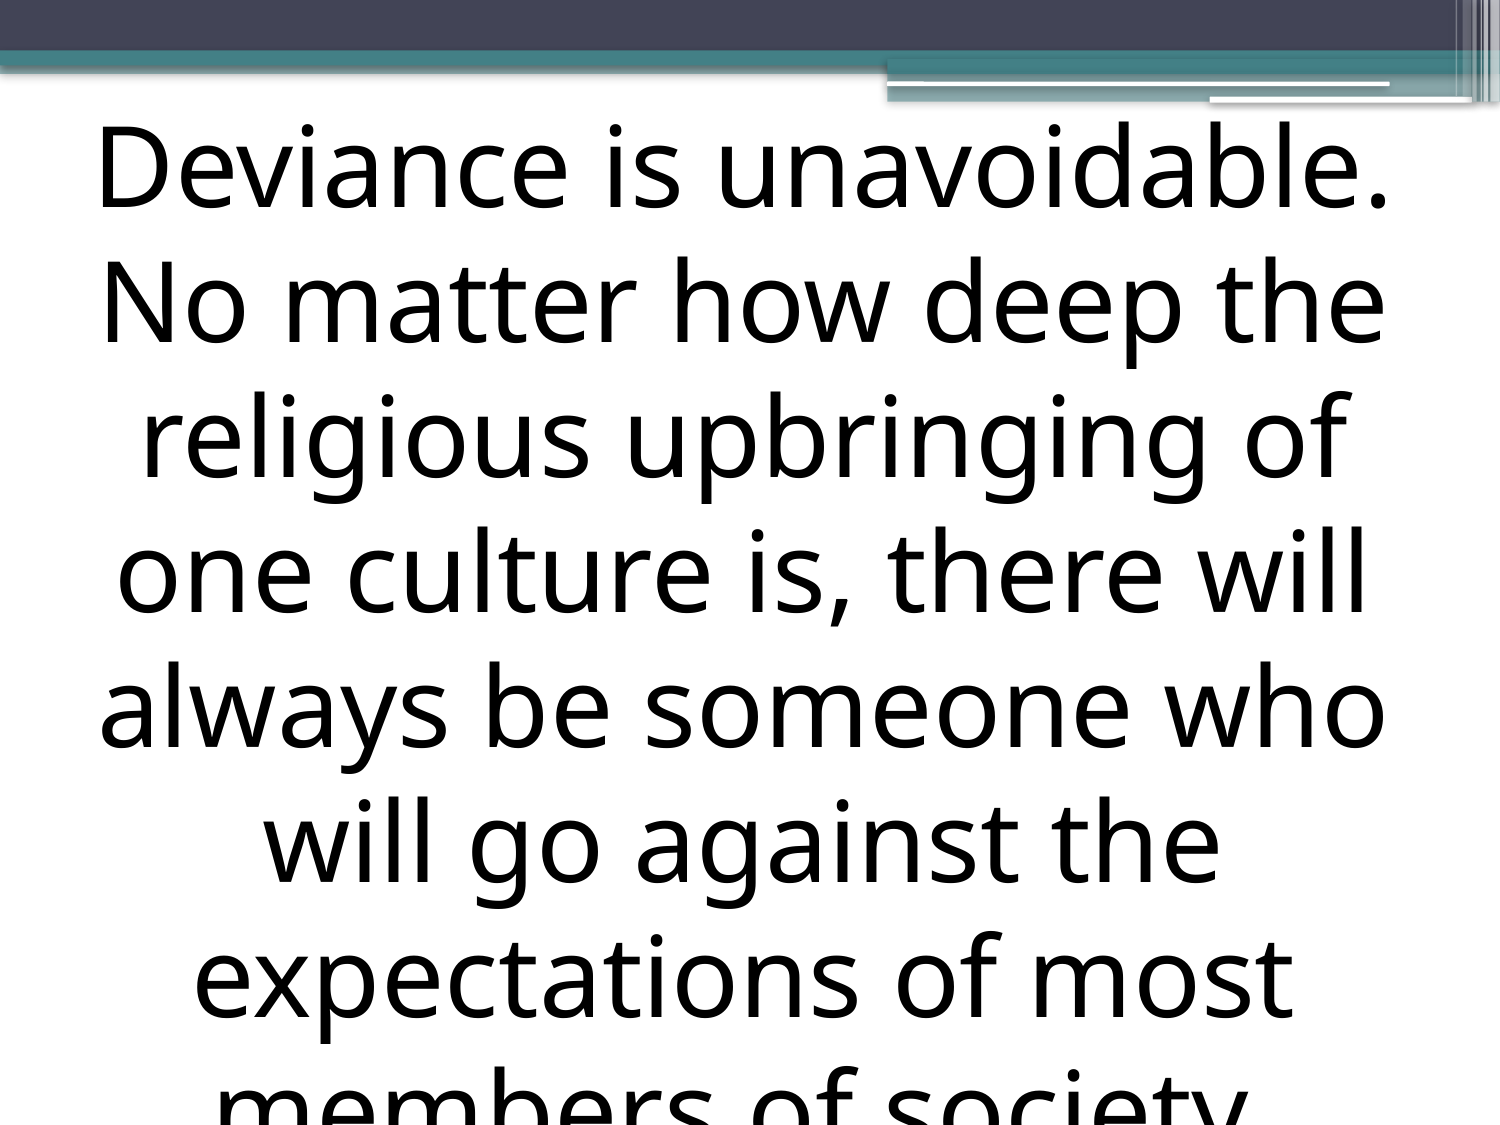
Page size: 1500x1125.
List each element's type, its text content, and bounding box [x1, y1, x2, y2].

text_box Deviance is unavoidable. No matter how deep the religious upbringing of one culture is, there will always be someone who will go against the expectations of most members of society. [37, 87, 1450, 1125]
